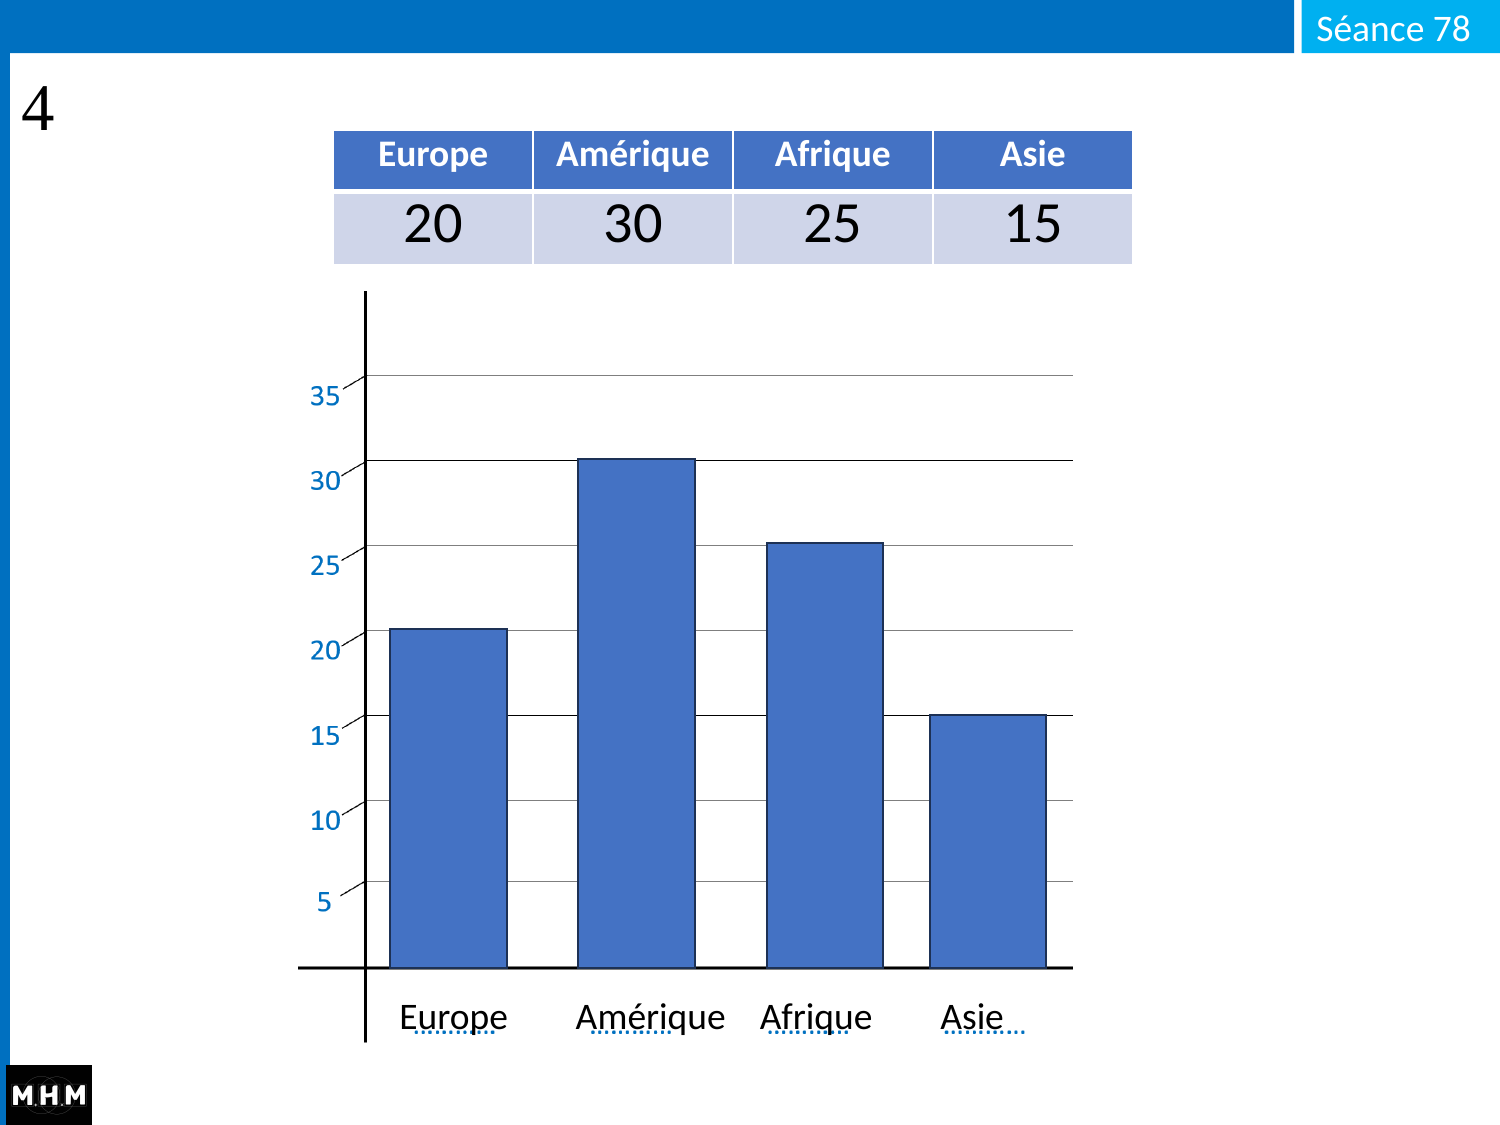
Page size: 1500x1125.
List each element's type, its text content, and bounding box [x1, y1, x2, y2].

table_cell 20 [334, 194, 532, 264]
table_cell 30 [534, 194, 732, 264]
picture [6, 1065, 92, 1125]
table_header Europe [334, 131, 532, 189]
table_header Amérique [534, 131, 732, 189]
table_cell 15 [934, 194, 1132, 264]
table_header Asie [934, 131, 1132, 189]
picture [287, 276, 1094, 1072]
table_cell 25 [734, 194, 932, 264]
table_header Afrique [734, 131, 932, 189]
